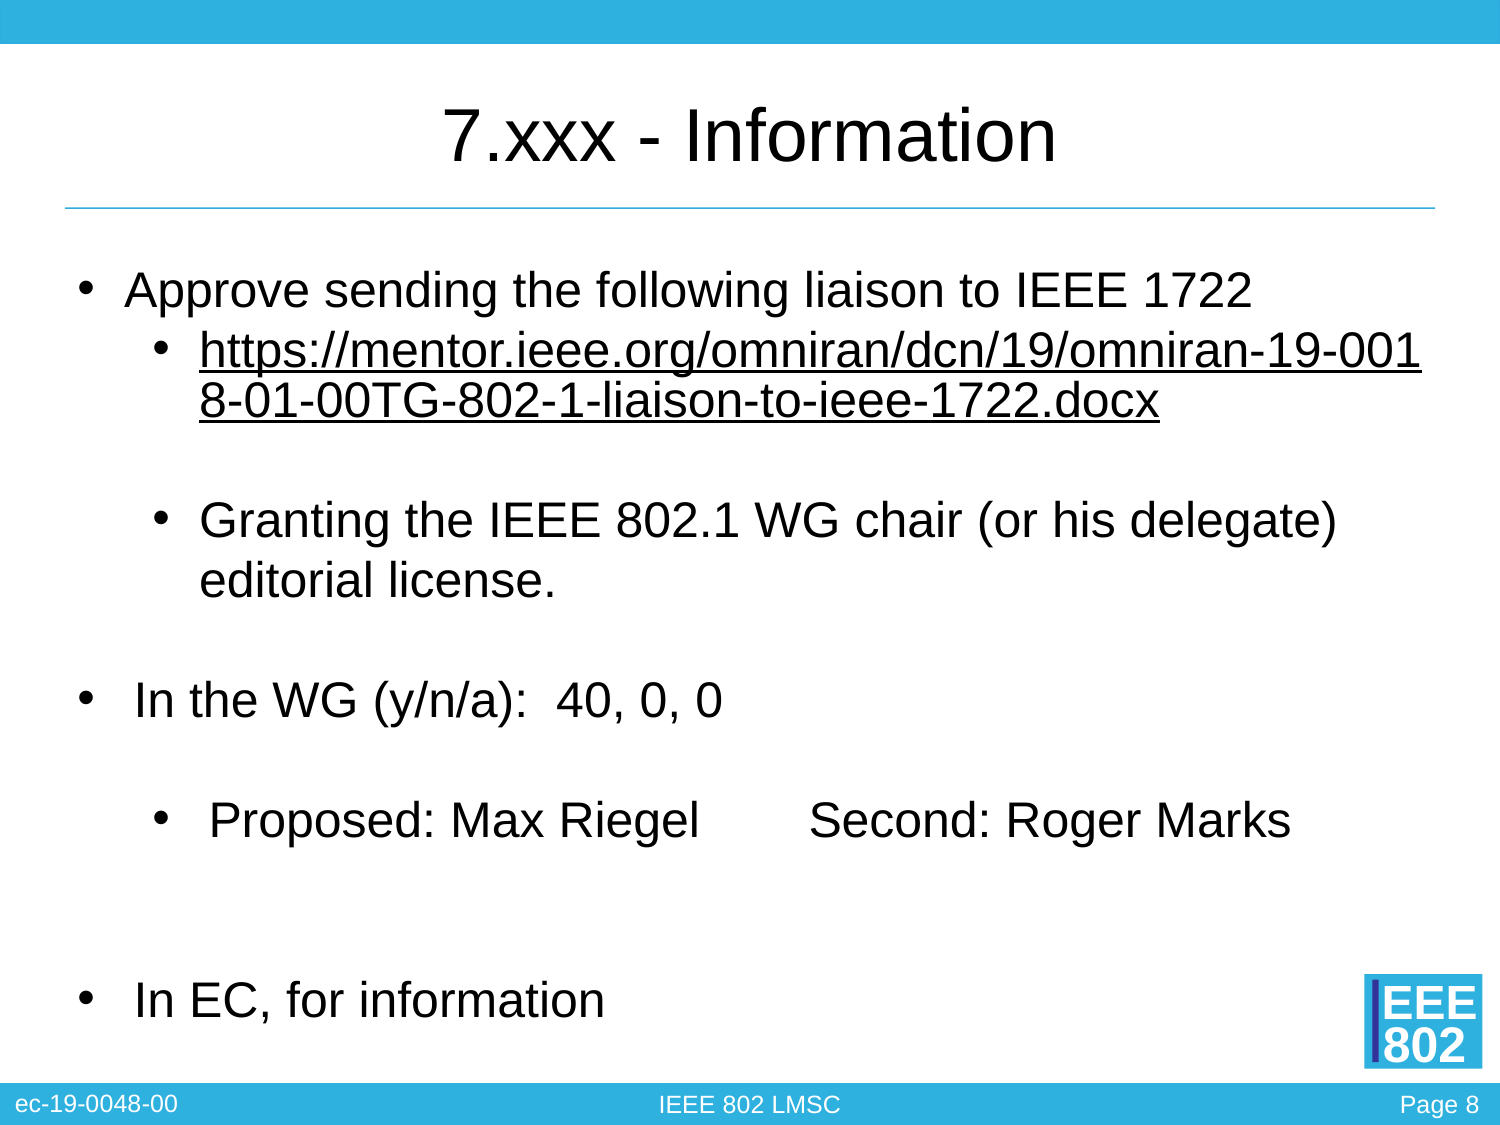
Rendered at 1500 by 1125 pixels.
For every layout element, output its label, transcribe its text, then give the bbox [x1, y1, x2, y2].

title 7.xxx - Information [75, 66, 1425, 197]
text_box Approve sending the following liaison to IEEE 1722 https://mentor.ieee.org/omniran/dcn/19/omniran-19-0018-01-00TG-802-1-liaison-to-ieee-1722.docx Granting the IEEE 802.1 WG chair (or his delegate) editorial license. In the WG (y/n/a): 40, 0, 0 Proposed: Max Riegel Second: Roger Marks In EC, for information [62, 249, 1438, 985]
